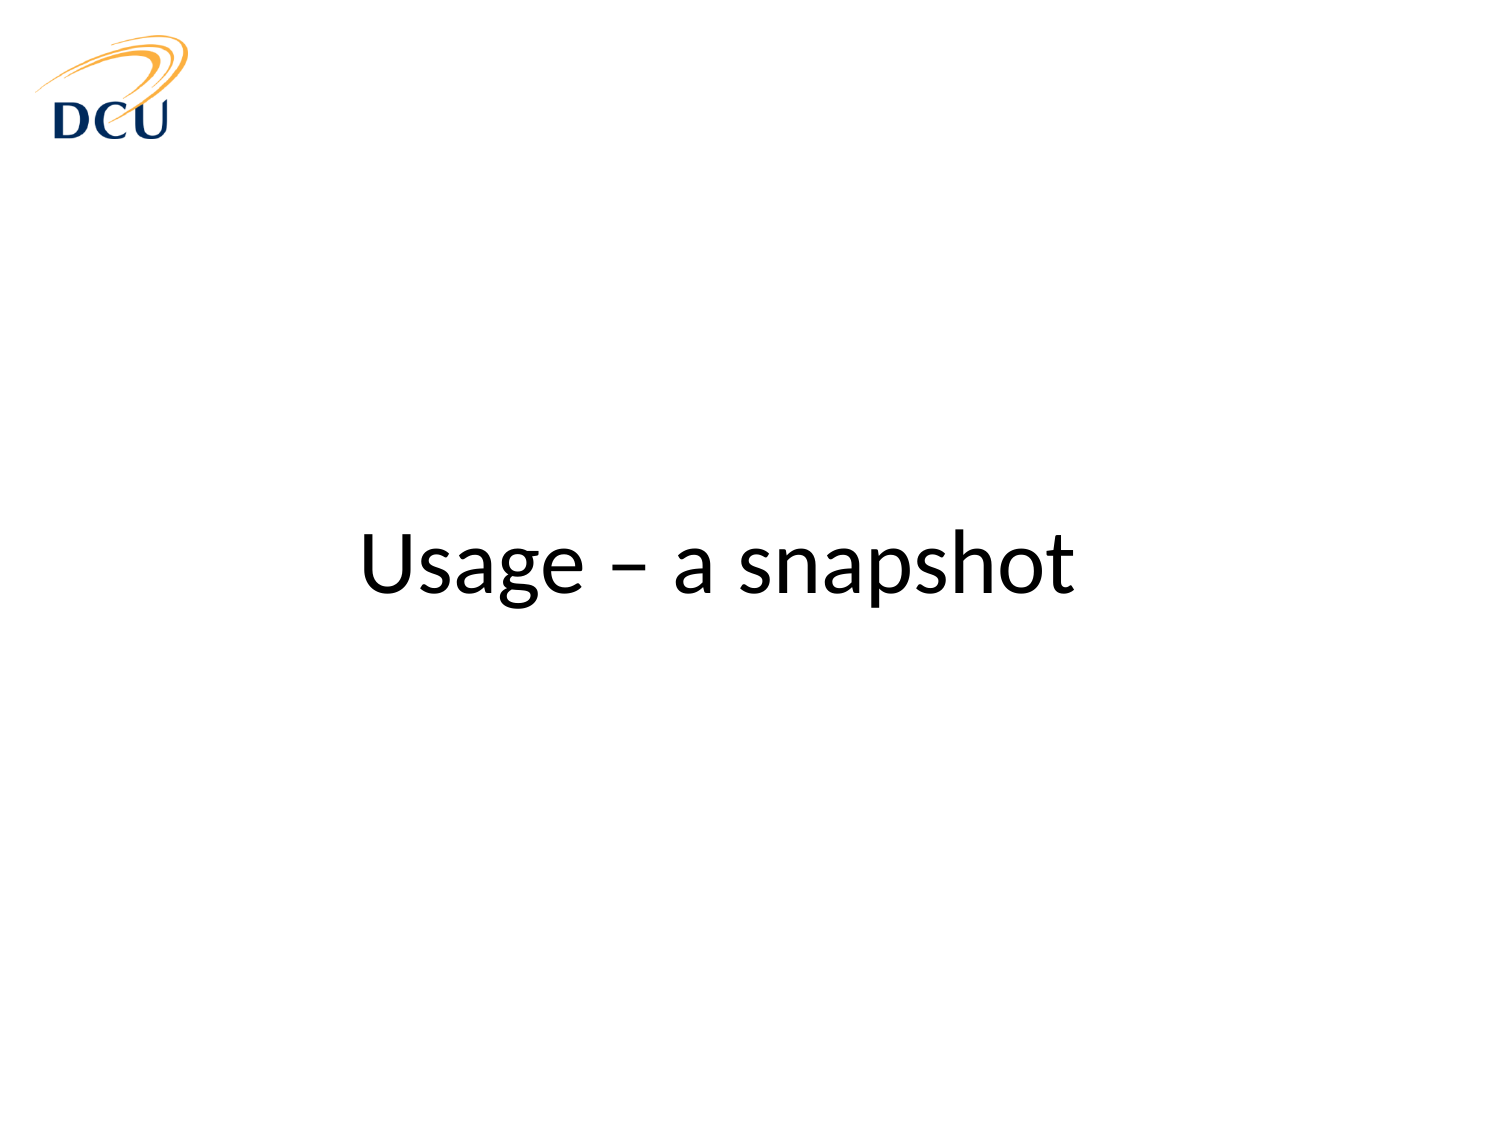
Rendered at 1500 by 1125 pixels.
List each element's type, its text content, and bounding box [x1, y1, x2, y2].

picture [34, 34, 188, 139]
title Usage – a snapshot [163, 327, 1273, 786]
